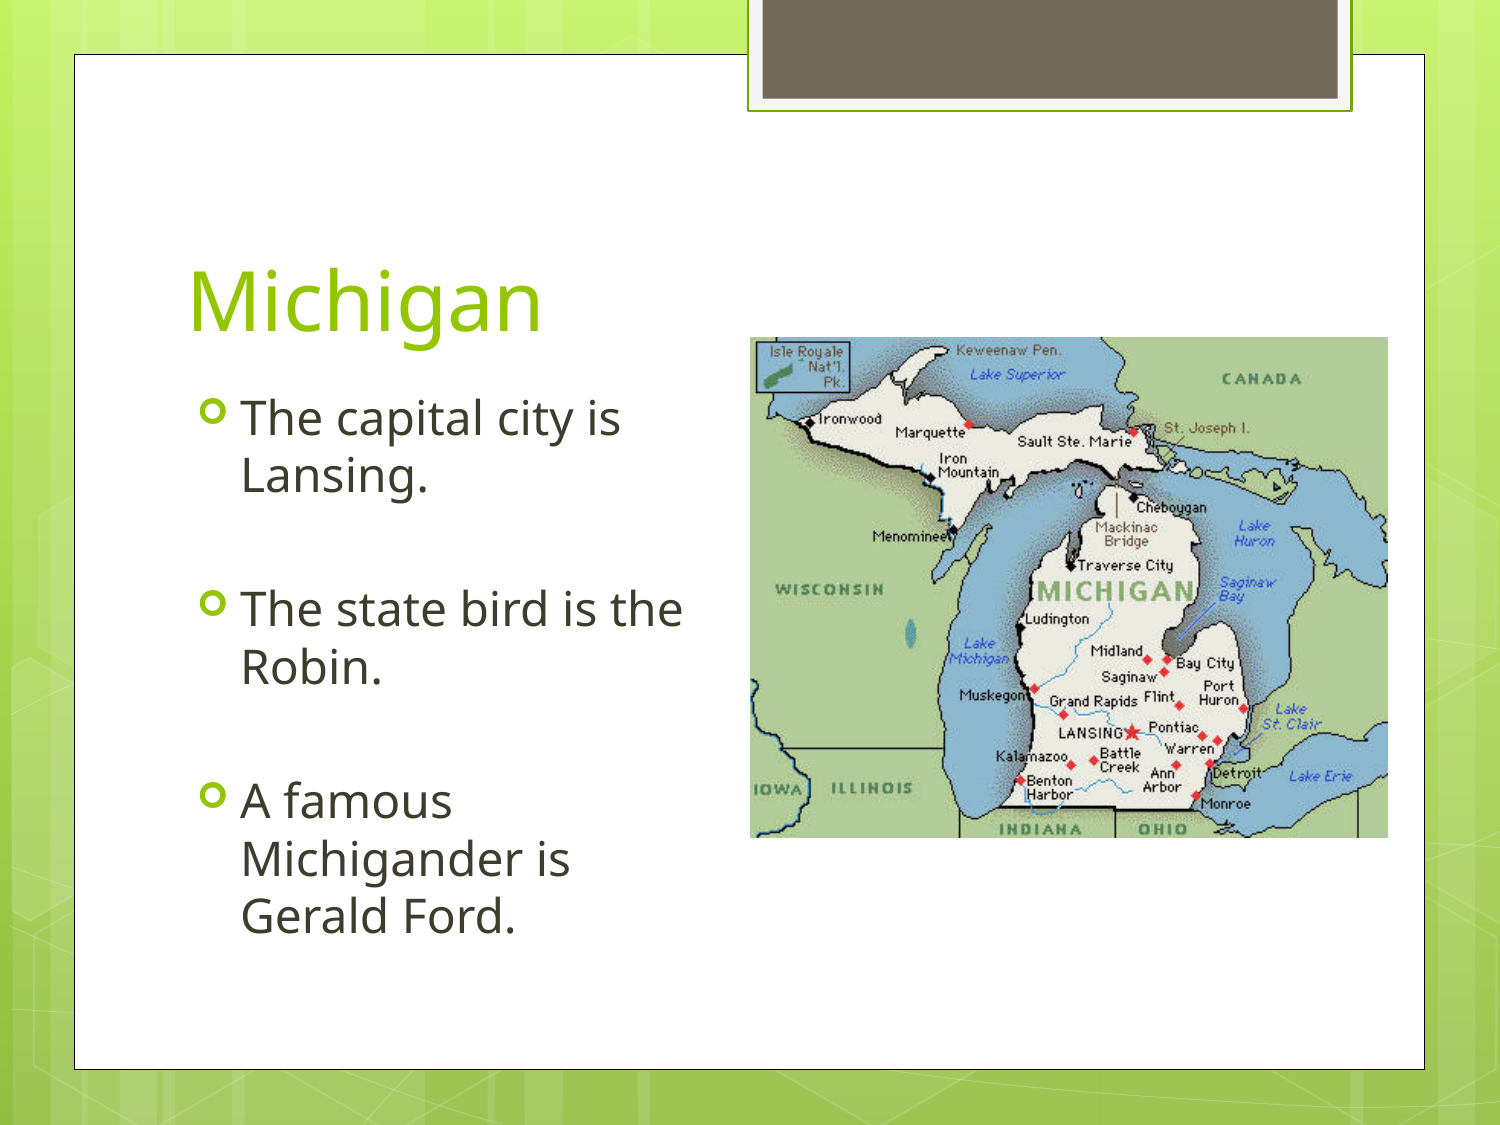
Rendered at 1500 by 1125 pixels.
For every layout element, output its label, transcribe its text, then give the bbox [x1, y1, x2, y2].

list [749, 337, 1388, 838]
title Michigan [171, 168, 1324, 357]
list The capital city is Lansing. The state bird is the Robin. A famous Michigander is Gerald Ford. [171, 379, 732, 953]
